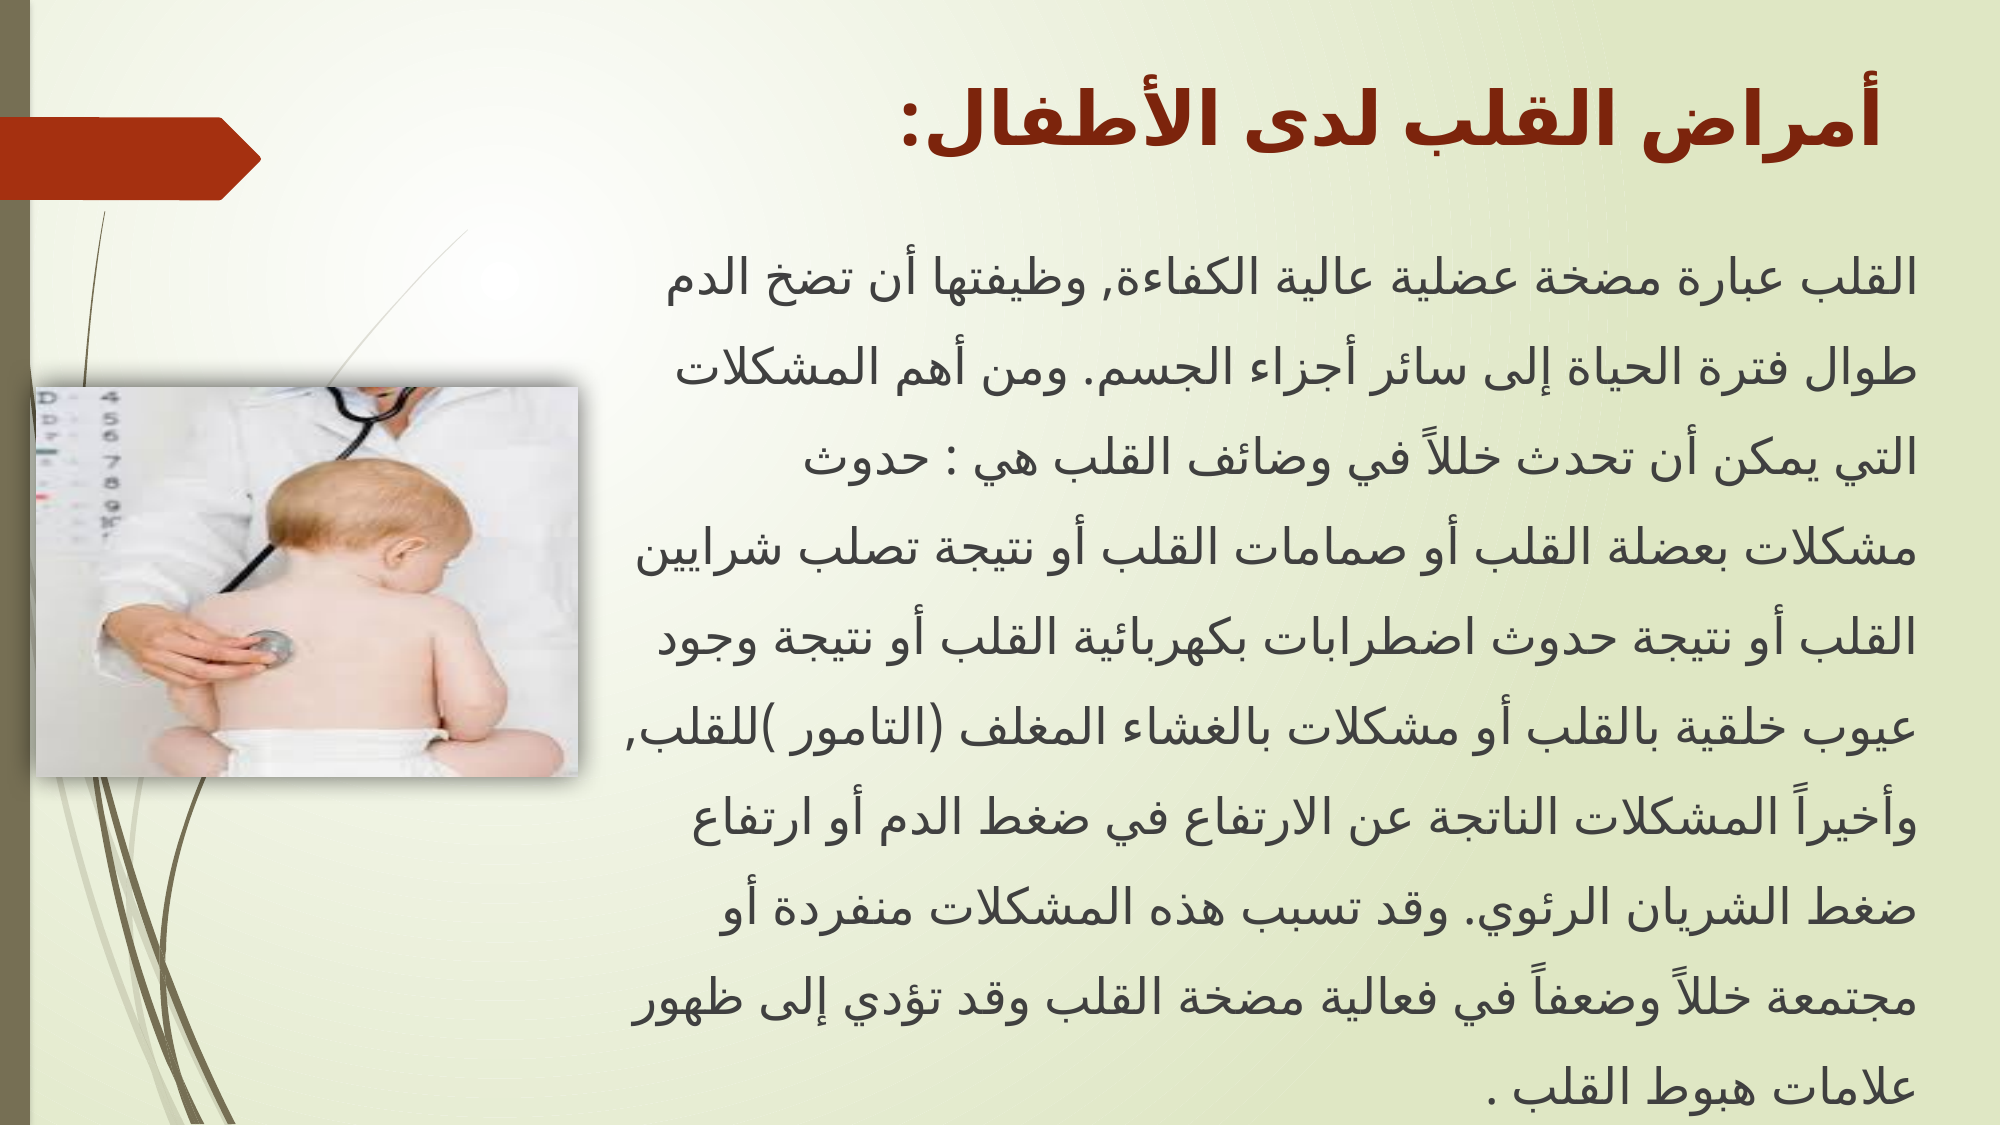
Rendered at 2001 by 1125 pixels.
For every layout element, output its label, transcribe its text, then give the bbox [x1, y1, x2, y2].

list القلب عبارة مضخة عضلية عالية الكفاءة, وظيفتها أن تضخ الدم طوال فترة الحياة إلى سائر أجزاء الجسم. ومن أهم المشكلات التي يمكن أن تحدث خللاً في وضائف القلب هي : حدوث مشكلات بعضلة القلب أو صمامات القلب أو نتيجة تصلب شرايين القلب أو نتيجة حدوث اضطرابات بكهربائية القلب أو نتيجة وجود عيوب خلقية بالقلب أو مشكلات بالغشاء المغلف (التامور )للقلب, وأخيراً المشكلات الناتجة عن الارتفاع في ضغط الدم أو ارتفاع ضغط الشريان الرئوي. وقد تسبب هذه المشكلات منفردة أو مجتمعة خللاً وضعفاً في فعالية مضخة القلب وقد تؤدي إلى ظهور علامات هبوط القلب . [605, 207, 1935, 828]
picture [36, 386, 579, 777]
title أمراض القلب لدى الأطفال: [438, 63, 1901, 274]
